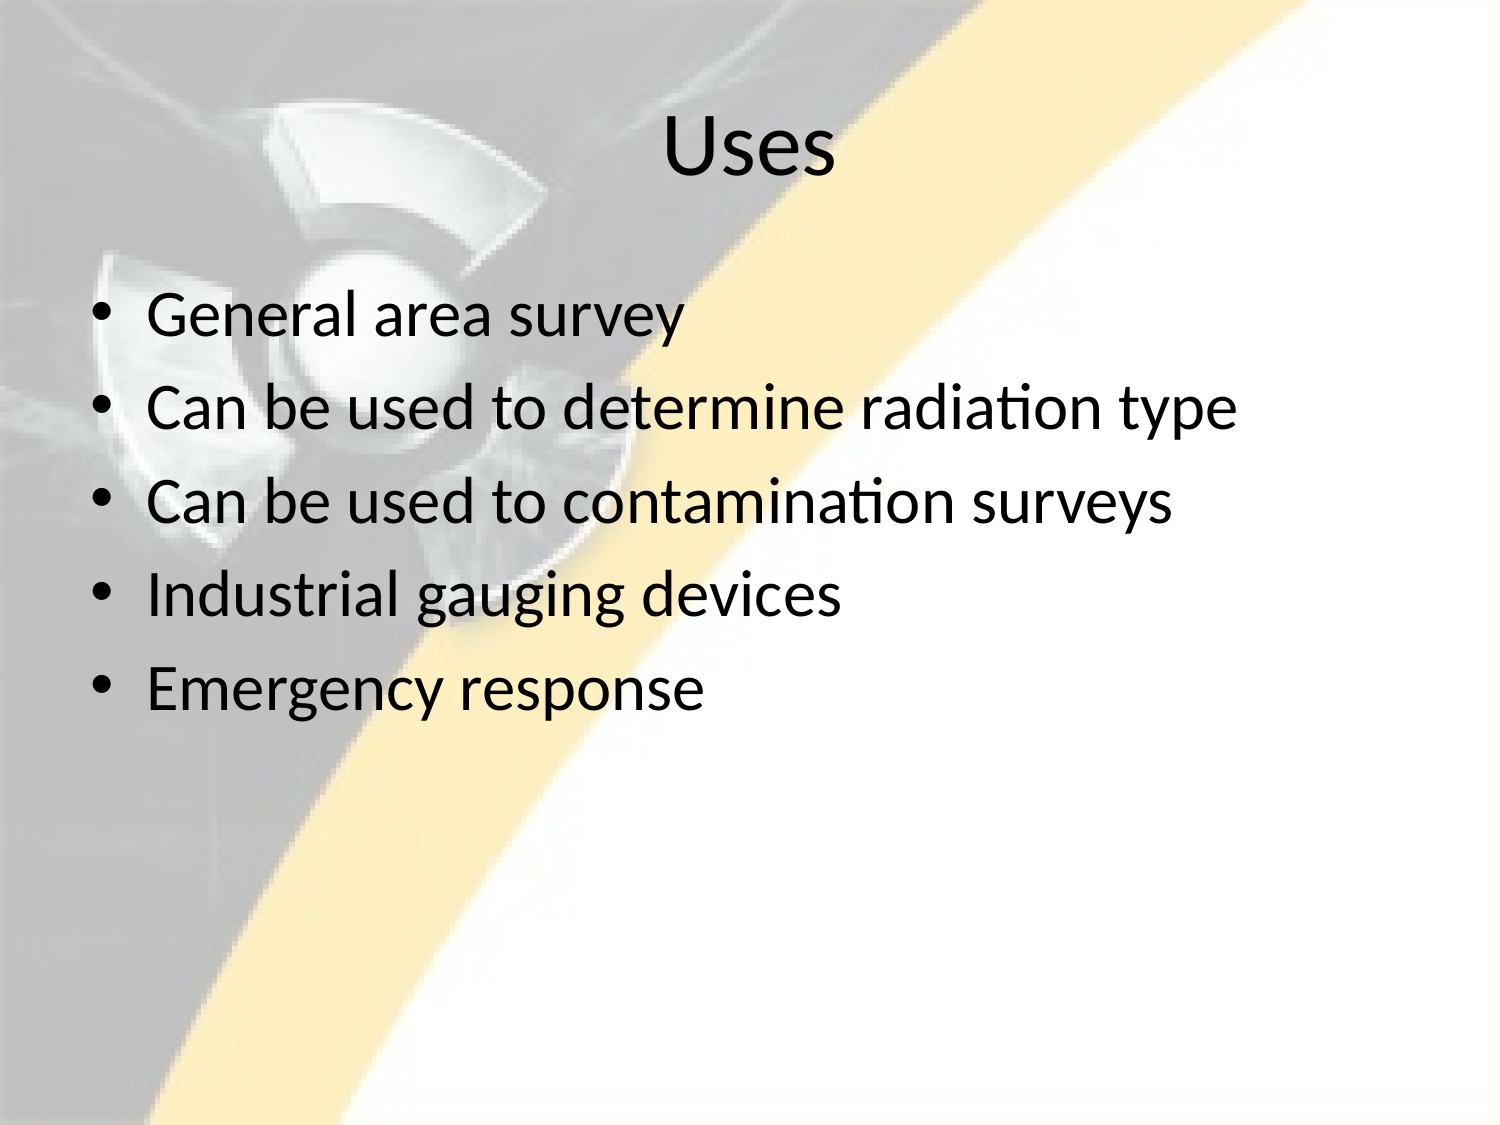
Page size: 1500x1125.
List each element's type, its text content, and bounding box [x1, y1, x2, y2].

title Uses [75, 45, 1425, 233]
list General area survey Can be used to determine radiation type Can be used to contamination surveys Industrial gauging devices Emergency response [75, 262, 1425, 1005]
